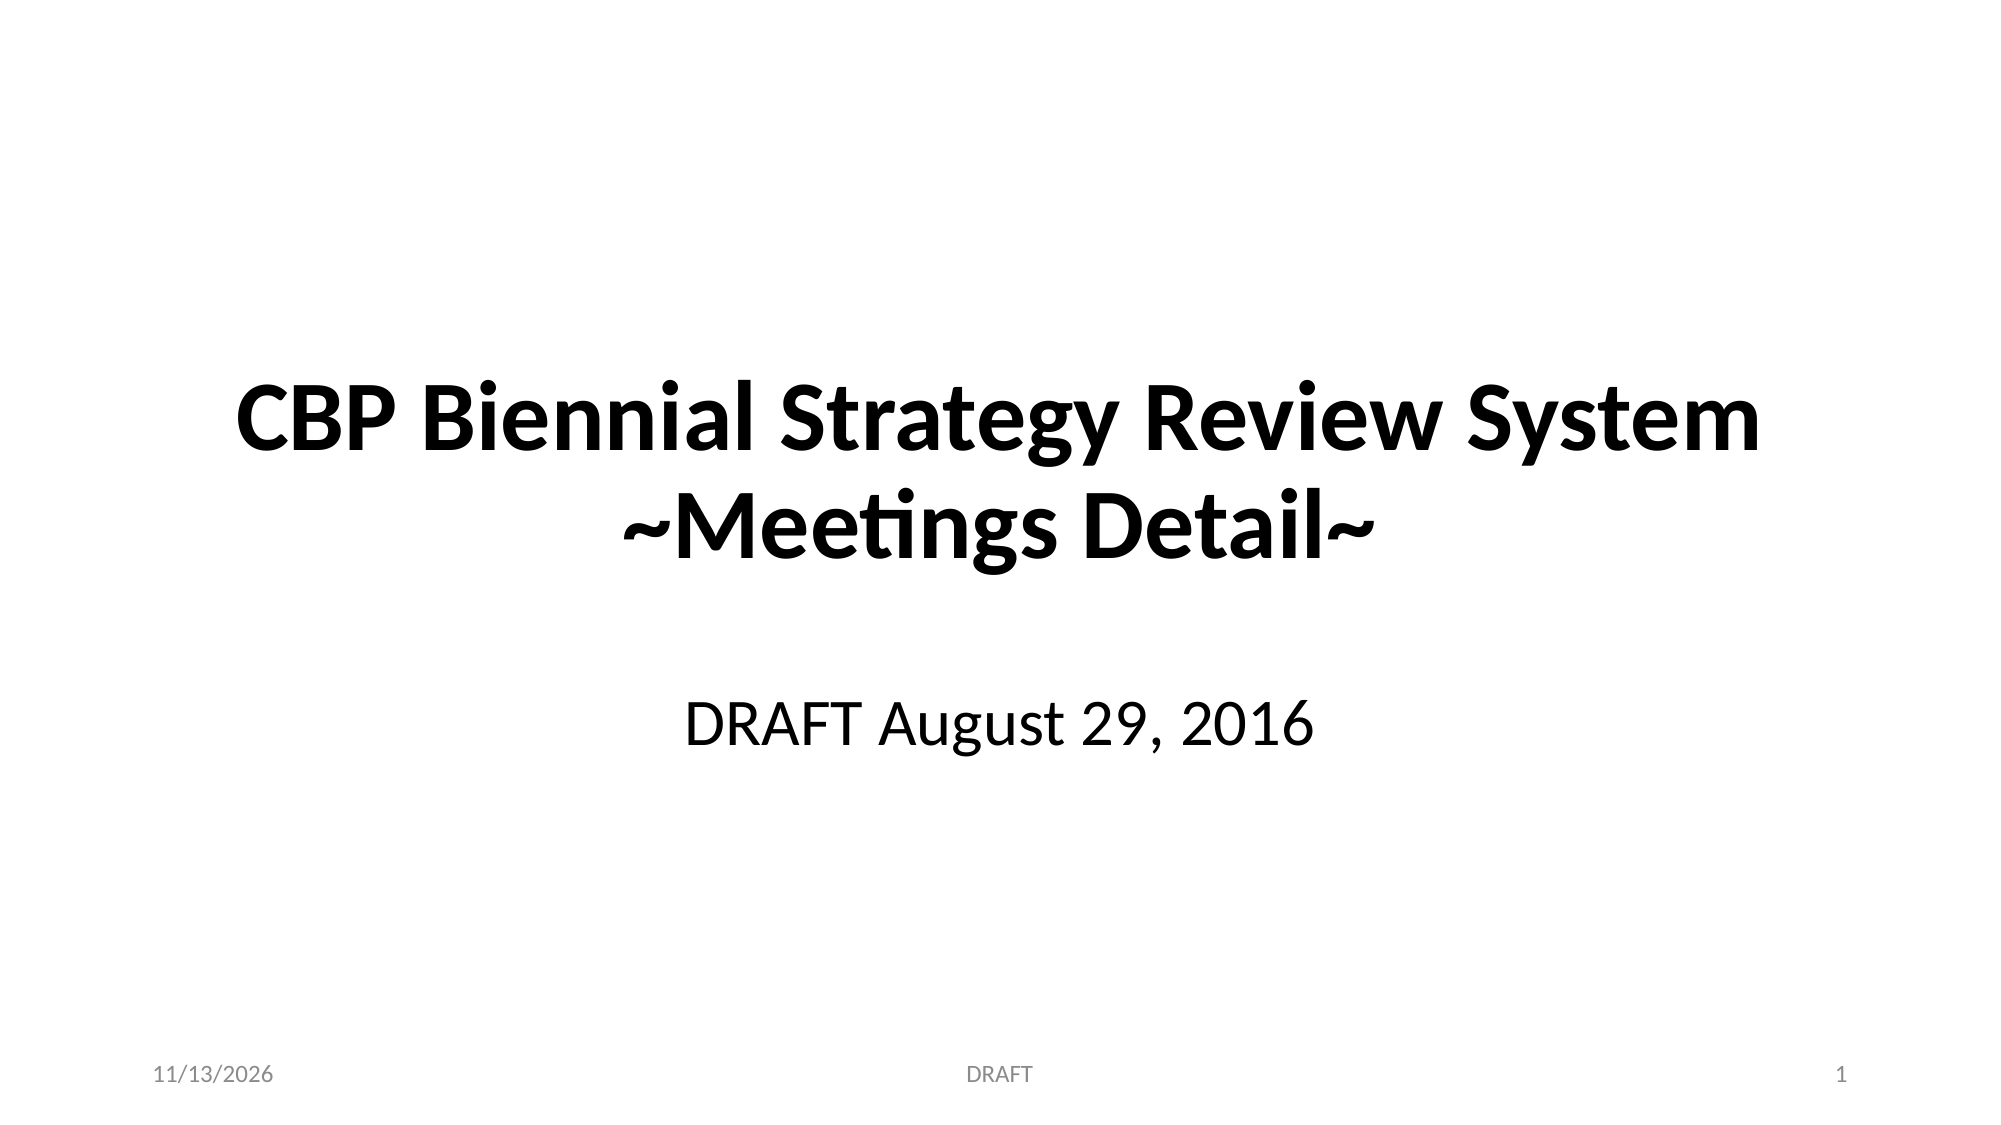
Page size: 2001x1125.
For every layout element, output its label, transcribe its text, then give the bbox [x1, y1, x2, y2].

title CBP Biennial Strategy Review System ~Meetings Detail~ DRAFT August 29, 2016 [0, 0, 2000, 1125]
slide_number 1 [1412, 1042, 1863, 1103]
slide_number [137, 1042, 588, 1103]
footer DRAFT [662, 1042, 1338, 1103]
